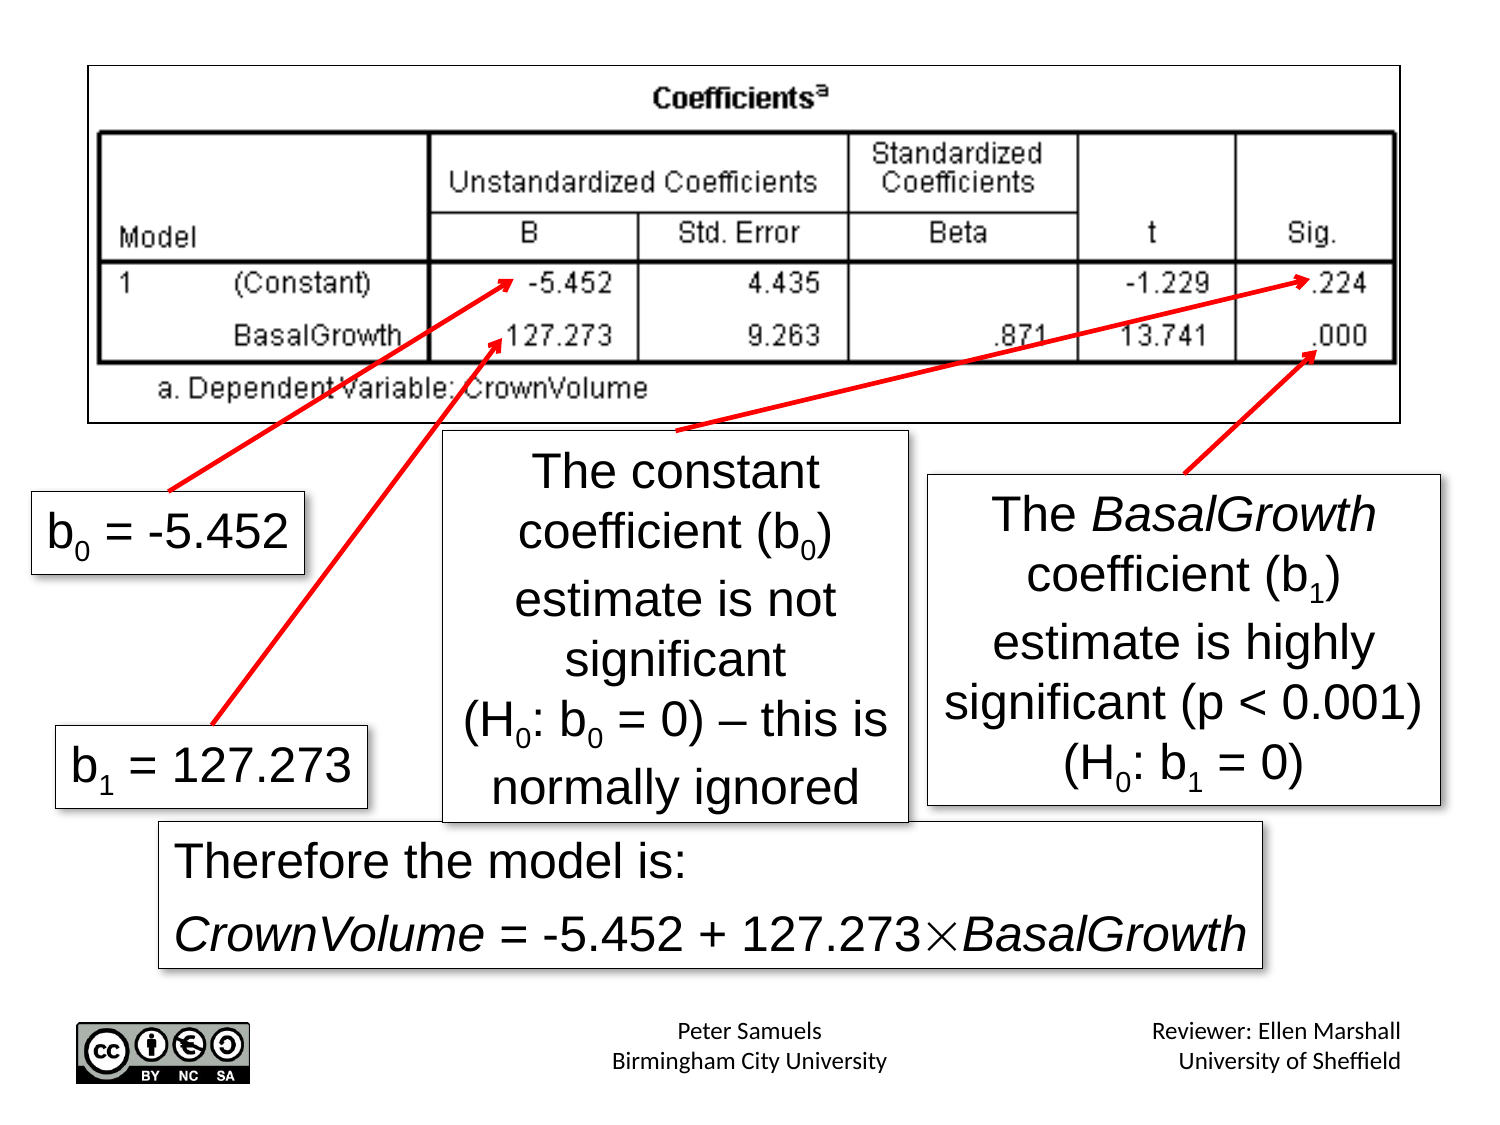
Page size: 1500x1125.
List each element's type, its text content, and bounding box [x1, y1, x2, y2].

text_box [211, 337, 503, 726]
text_box Peter Samuels Birmingham City University [549, 1007, 951, 1083]
text_box The constant coefficient (b0) estimate is not significant (H0: b0 = 0) – this is normally ignored [442, 431, 909, 823]
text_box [675, 278, 1311, 432]
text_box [1183, 349, 1318, 475]
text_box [168, 278, 514, 492]
picture [76, 1022, 251, 1084]
text_box b1 = 127.273 [55, 725, 368, 809]
text_box b0 = -5.452 [31, 491, 206, 575]
text_box The BasalGrowth coefficient (b1) estimate is highly significant (p < 0.001) (H0: b1 = 0) [927, 474, 1441, 806]
picture [88, 66, 1400, 423]
text_box Reviewer: Ellen Marshall University of Sheffield [1038, 1007, 1417, 1083]
text_box Therefore the model is: CrownVolume = -5.452 + 127.273BasalGrowth [158, 821, 1263, 969]
